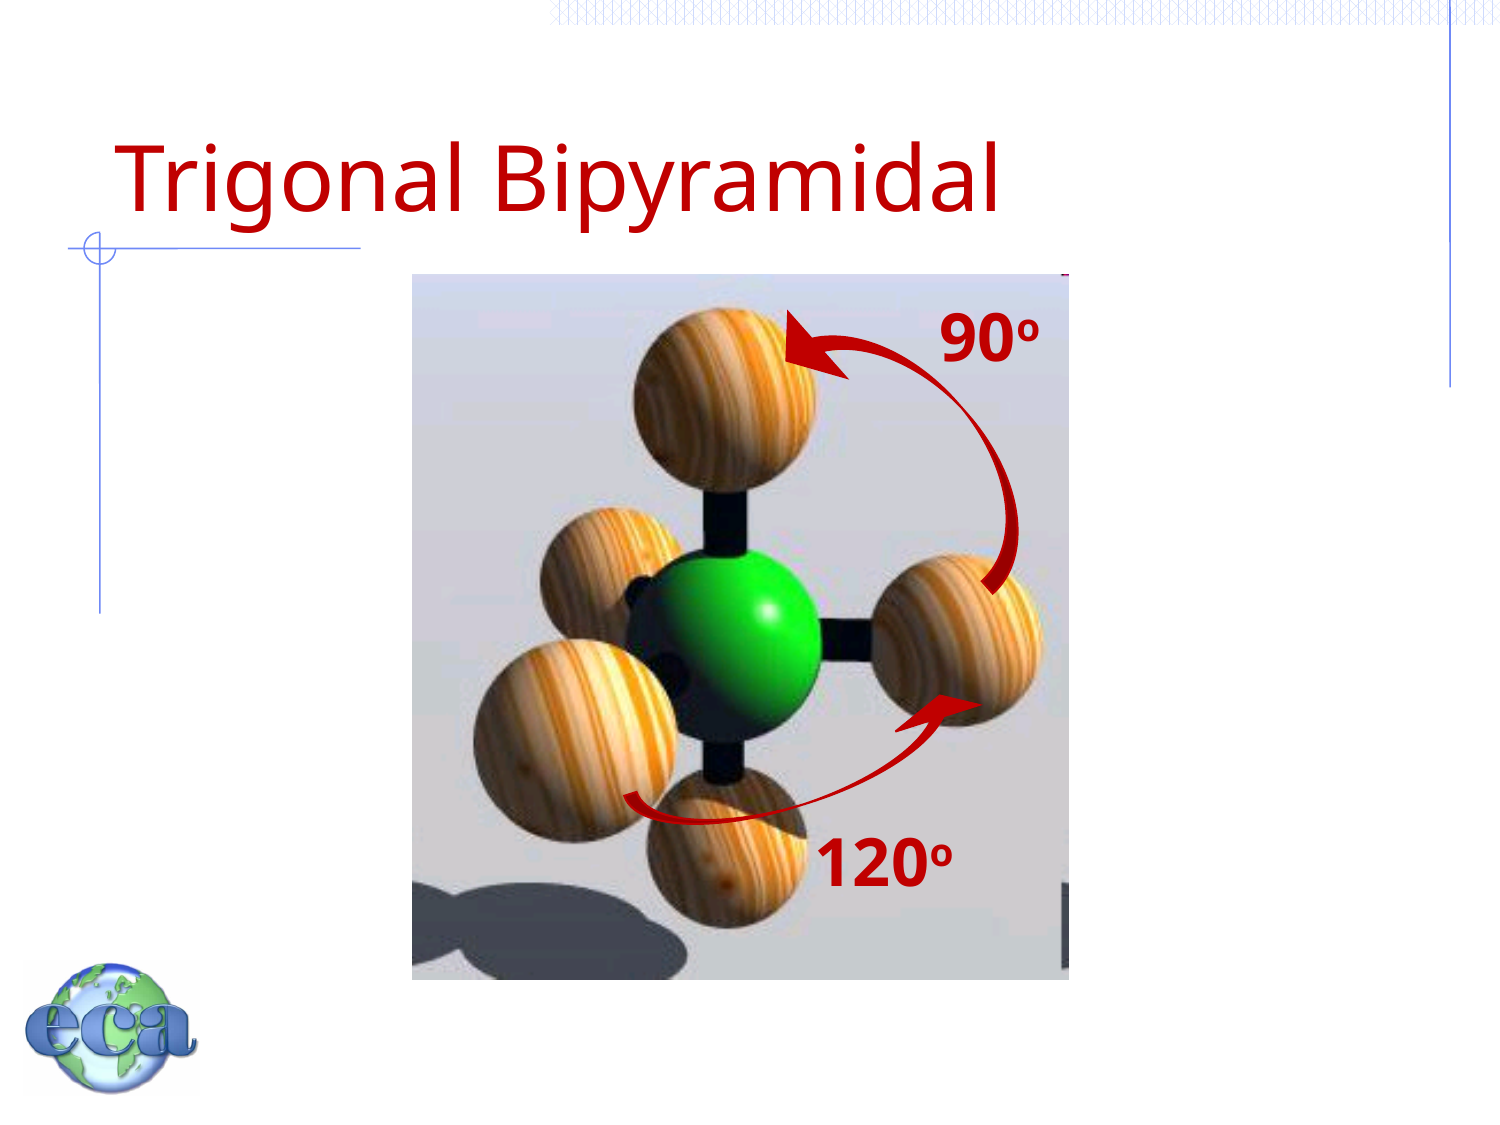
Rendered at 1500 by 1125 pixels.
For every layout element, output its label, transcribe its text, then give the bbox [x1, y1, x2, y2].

picture [23, 960, 200, 1096]
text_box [412, 249, 1107, 980]
title Trigonal Bipyramidal [99, 49, 1376, 238]
